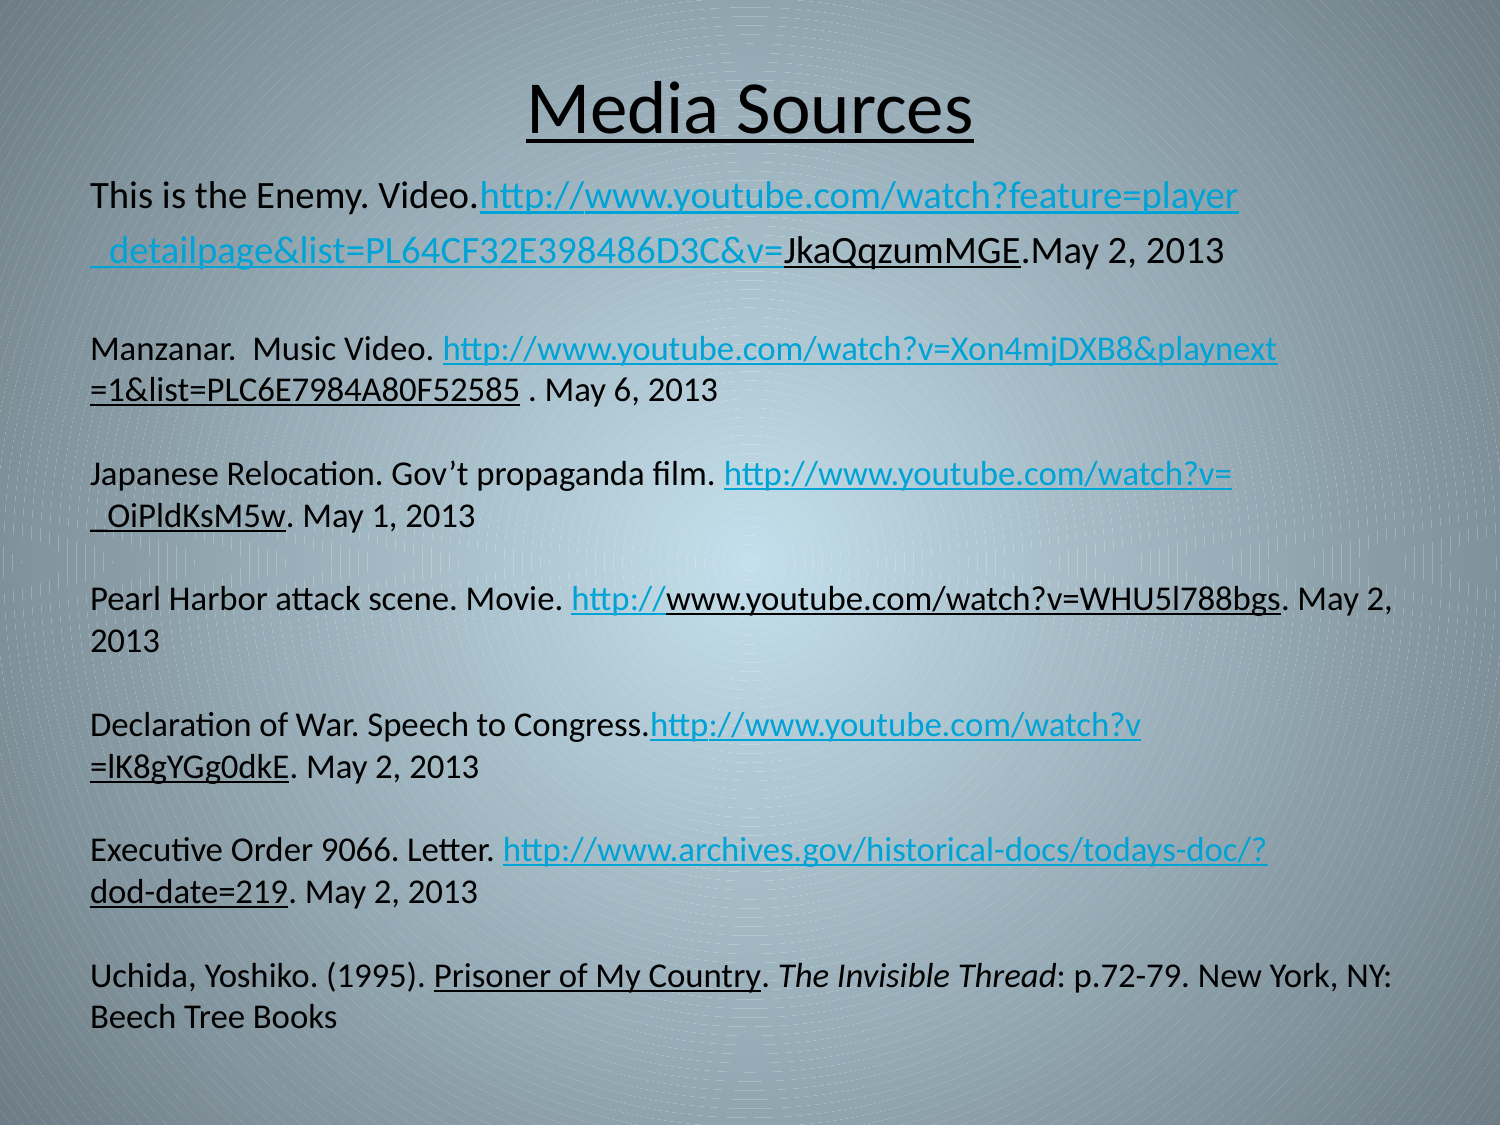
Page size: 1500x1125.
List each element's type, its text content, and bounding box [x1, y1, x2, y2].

title Media Sources [75, 45, 1425, 162]
list This is the Enemy. Video.http://www.youtube.com/watch?feature=player _detailpage&list=PL64CF32E398486D3C&v=JkaQqzumMGE.May 2, 2013 Manzanar. Music Video. http://www.youtube.com/watch?v=Xon4mjDXB8&playnext =1&list=PLC6E7984A80F52585 . May 6, 2013 Japanese Relocation. Gov’t propaganda film. http://www.youtube.com/watch?v= _OiPldKsM5w. May 1, 2013 Pearl Harbor attack scene. Movie. http://www.youtube.com/watch?v=WHU5l788bgs. May 2, 2013 Declaration of War. Speech to Congress.http://www.youtube.com/watch?v =lK8gYGg0dkE. May 2, 2013 Executive Order 9066. Letter. http://www.archives.gov/historical-docs/todays-doc/?dod-date=219. May 2, 2013 Uchida, Yoshiko. (1995). Prisoner of My Country. The Invisible Thread: p.72-79. New York, NY: Beech Tree Books [75, 162, 1425, 1050]
